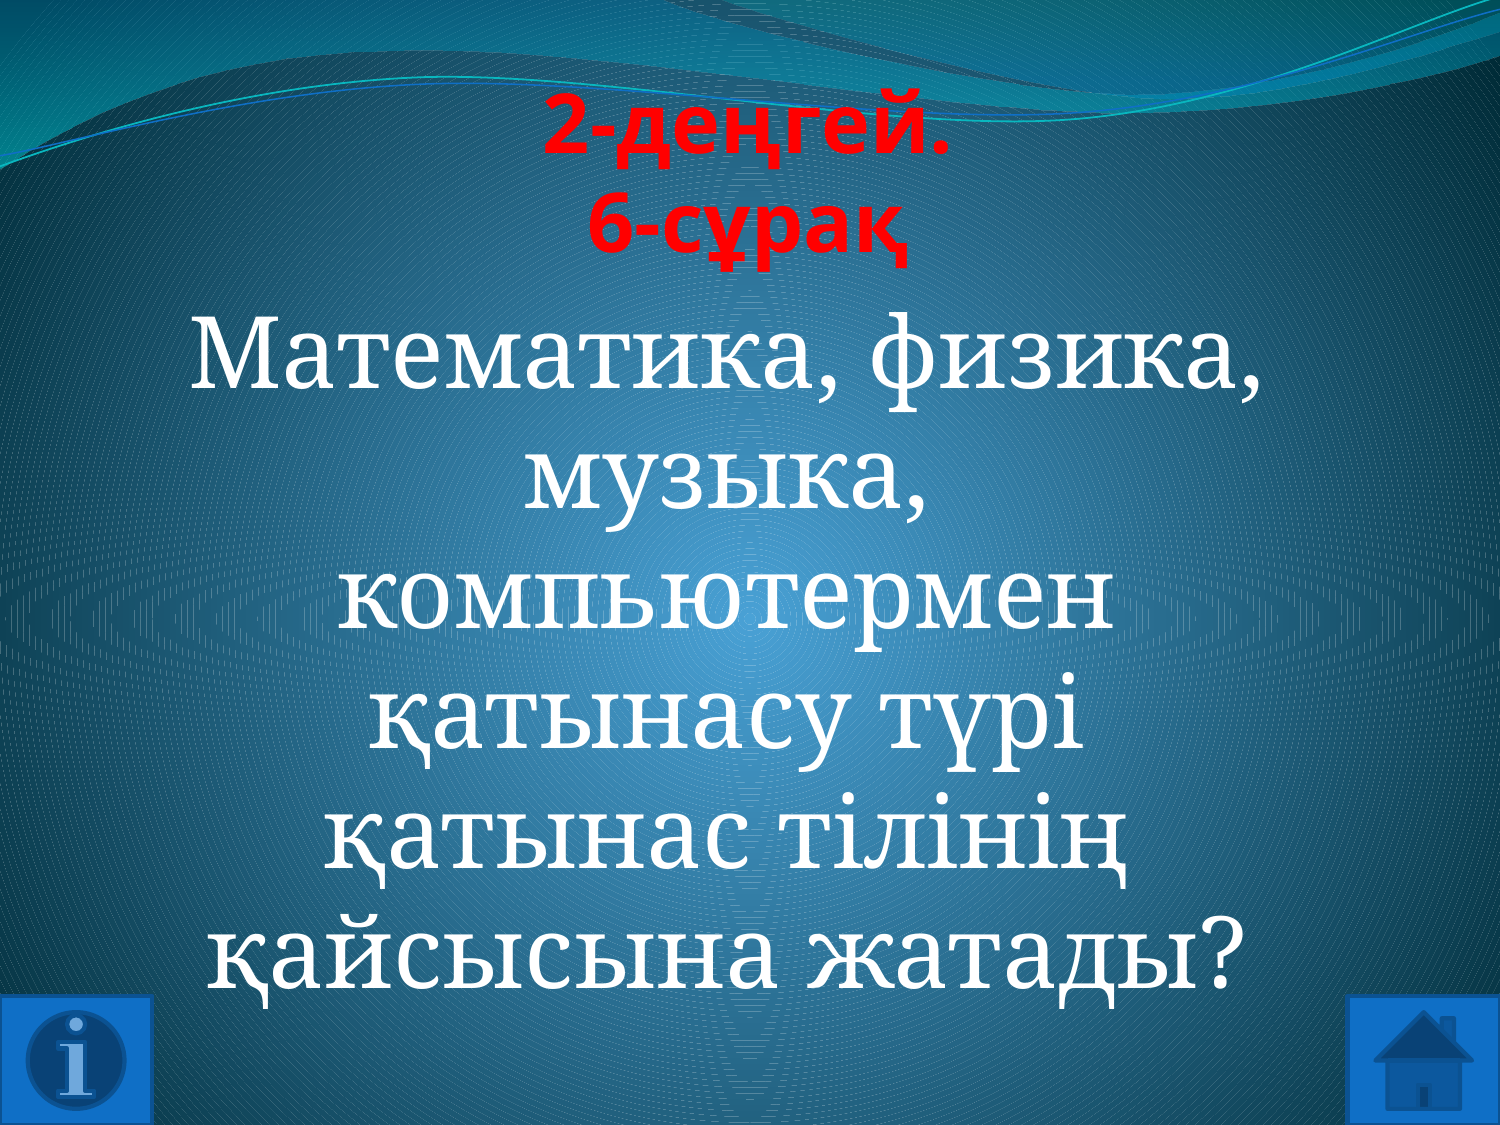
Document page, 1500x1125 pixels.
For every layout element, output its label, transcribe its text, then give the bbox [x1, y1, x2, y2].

text_box [0, 994, 154, 1125]
title 2-деңгей. 6-сұрақ [105, 70, 1394, 270]
text_box Математика, физика, музыка, компьютермен қатынасу түрі қатынас тілінің қайсысына жатады? [140, 281, 1313, 1016]
text_box [1345, 994, 1500, 1125]
